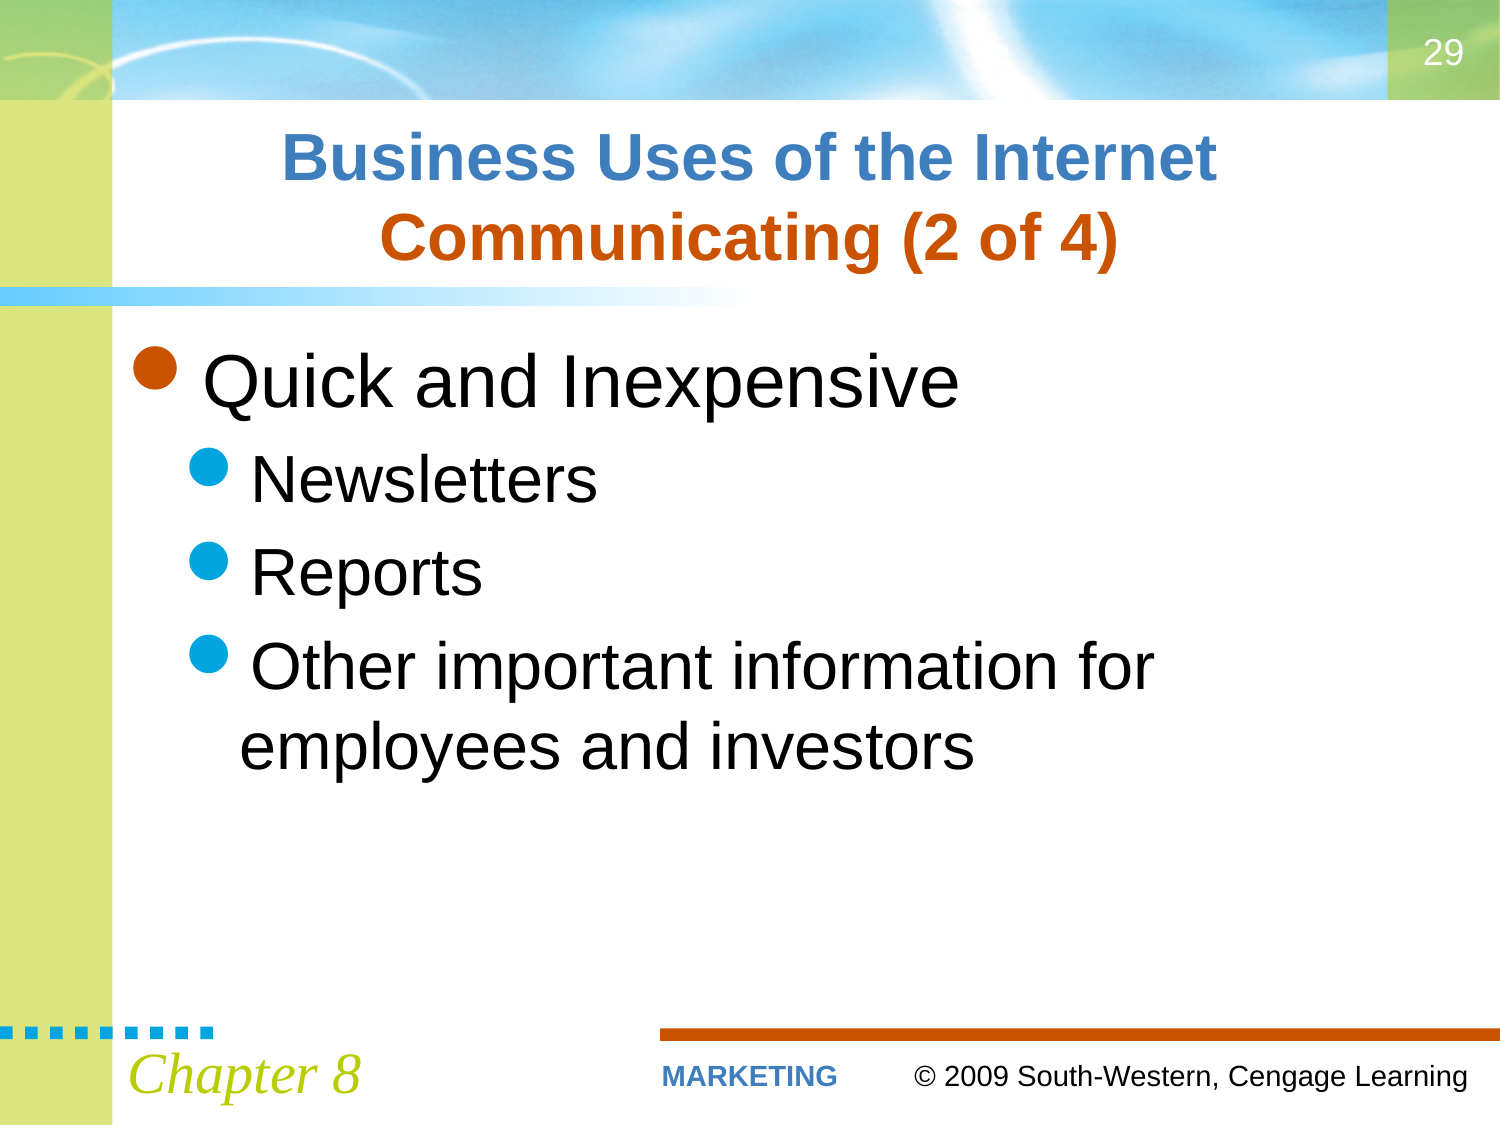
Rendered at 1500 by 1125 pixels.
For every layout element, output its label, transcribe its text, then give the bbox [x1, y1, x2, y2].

footer Chapter 8 [112, 1012, 638, 1113]
list Quick and Inexpensive Newsletters Reports Other important information for employees and investors [112, 324, 1451, 1001]
title Business Uses of the Internet Communicating (2 of 4) [112, 99, 1388, 288]
slide_number 29 [1387, 0, 1500, 101]
